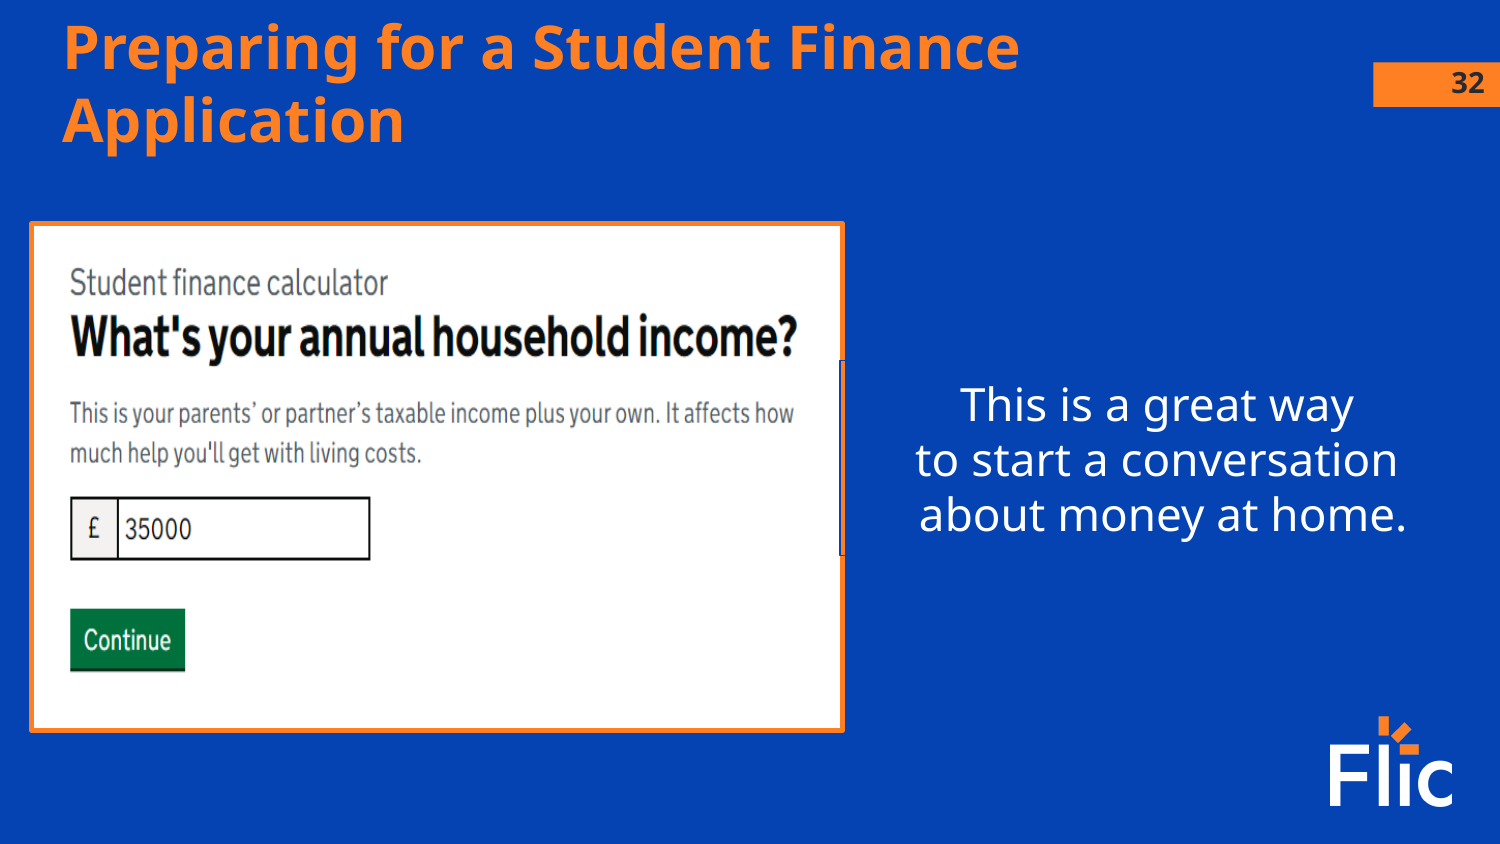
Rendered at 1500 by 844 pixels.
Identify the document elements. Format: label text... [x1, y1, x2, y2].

picture [33, 225, 841, 729]
picture [1330, 716, 1452, 807]
slide_number 32 [1410, 49, 1500, 115]
text_box This is a great way to start a conversation about money at home. [846, 360, 1487, 556]
title Preparing for a Student Finance Application [47, 39, 1336, 125]
